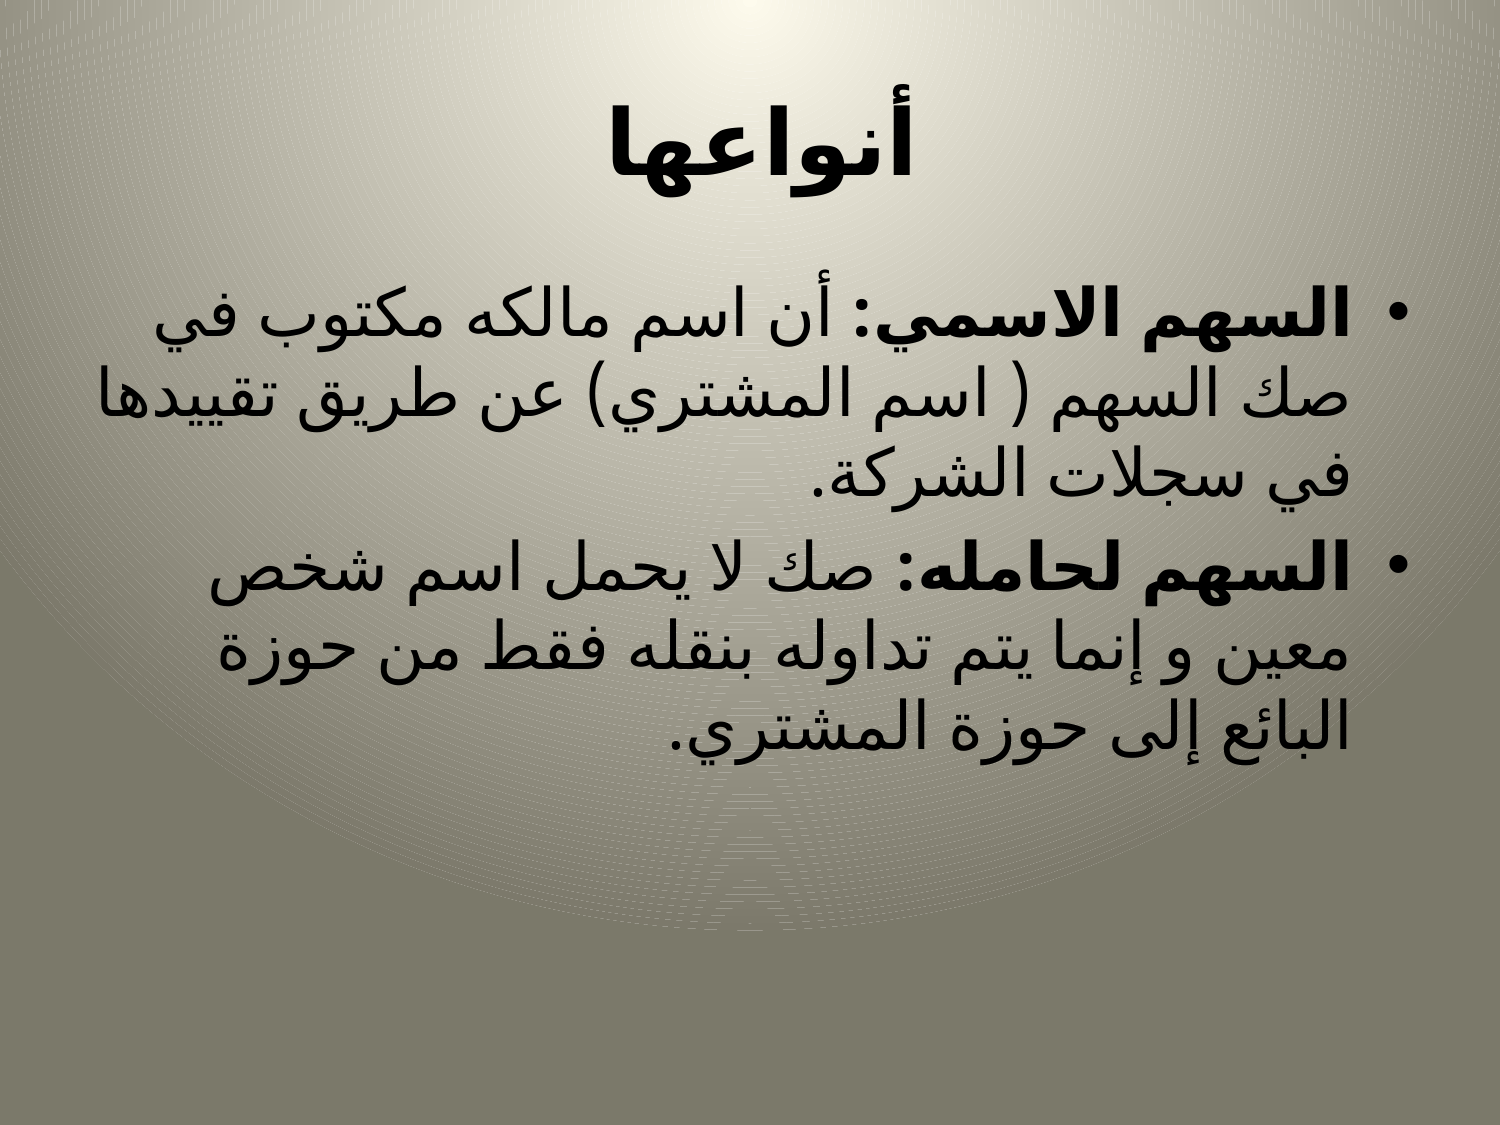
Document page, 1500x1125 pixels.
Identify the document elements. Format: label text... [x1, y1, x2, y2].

title أنواعها [75, 45, 1425, 233]
list السهم الاسمي: أن اسم مالكه مكتوب في صك السهم ( اسم المشتري) عن طريق تقييدها في سجلات الشركة. السهم لحامله: صك لا يحمل اسم شخص معين و إنما يتم تداوله بنقله فقط من حوزة البائع إلى حوزة المشتري. [75, 262, 1425, 1005]
